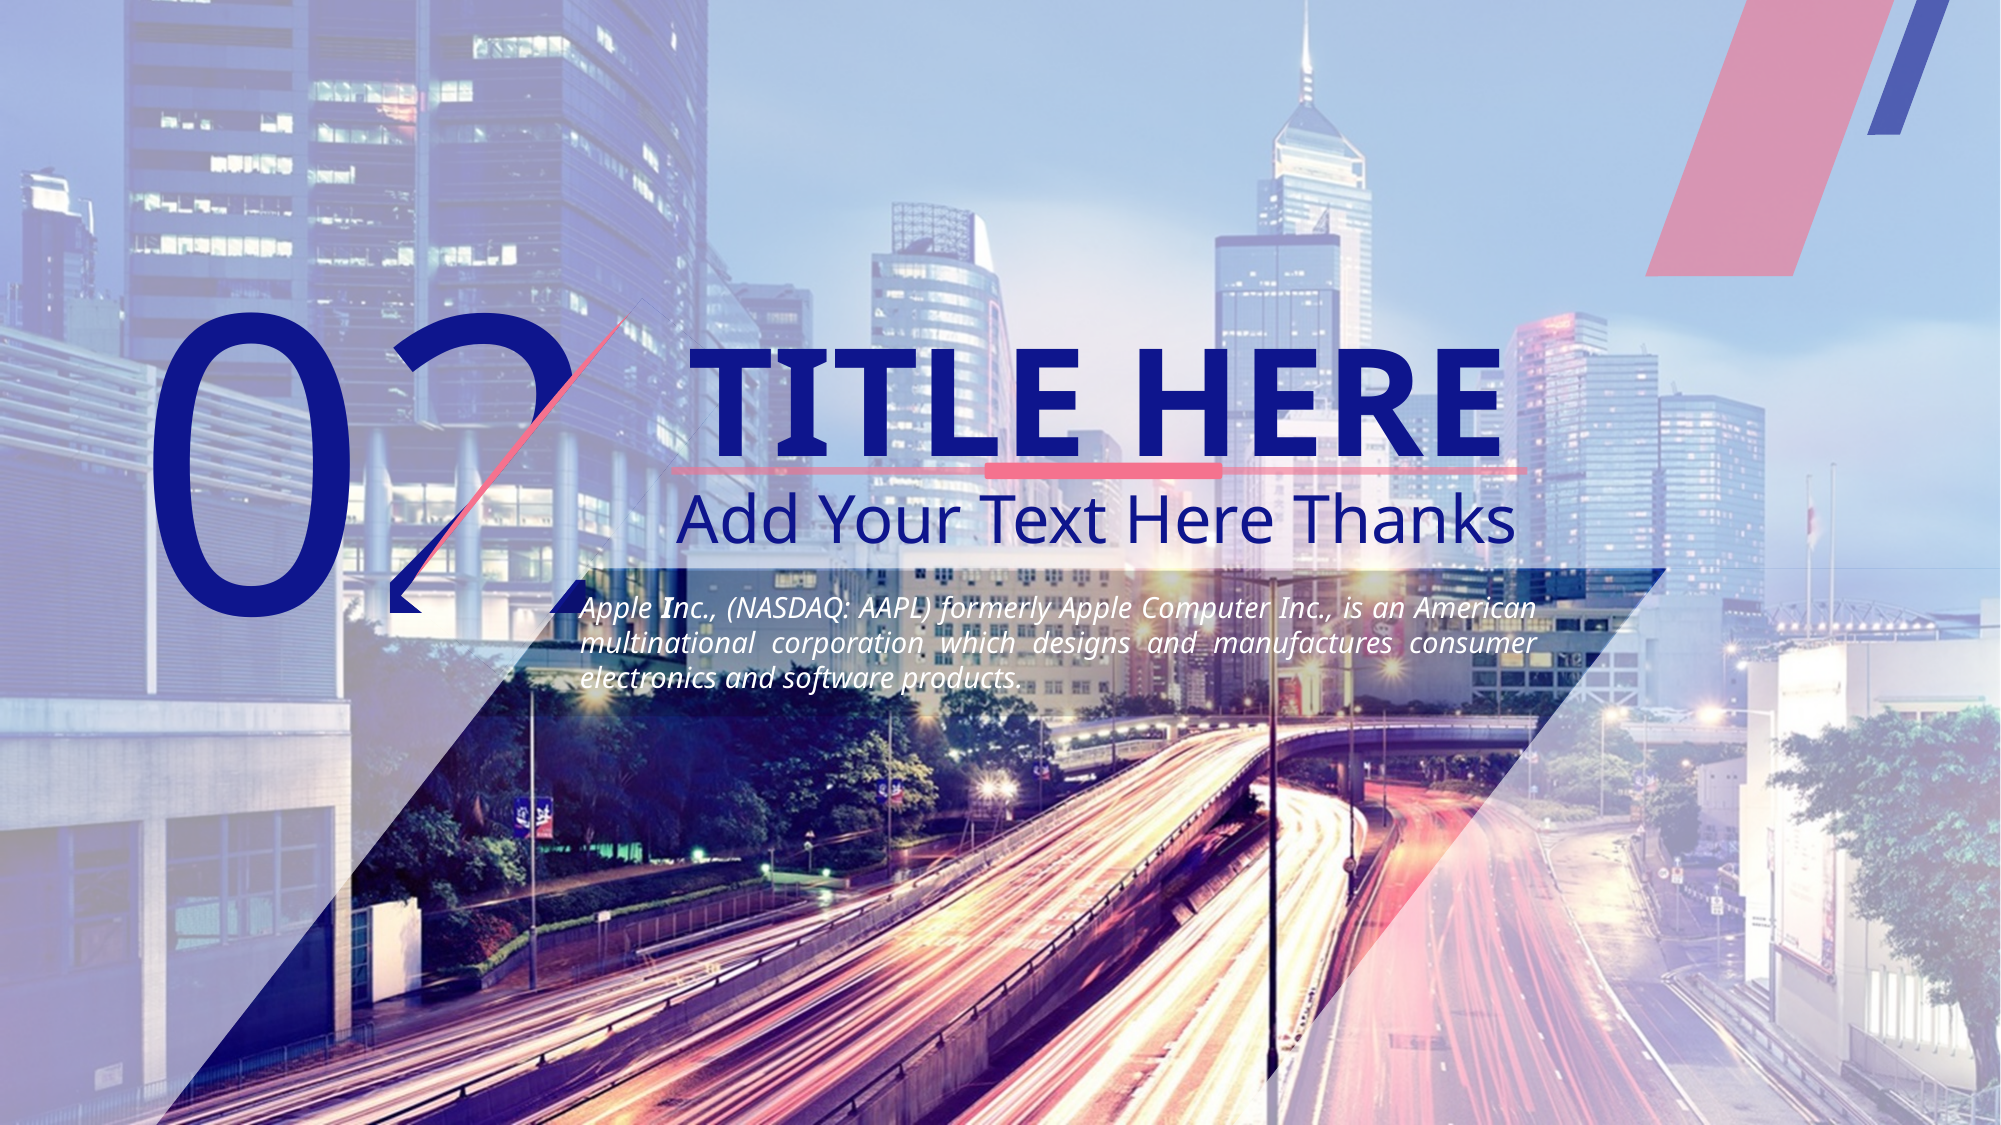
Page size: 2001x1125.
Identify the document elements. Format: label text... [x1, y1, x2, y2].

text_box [94, 192, 647, 710]
text_box Apple Inc., (NASDAQ: AAPL) formerly Apple Computer Inc., is an American multinational corporation which designs and manufactures consumer electronics and software products. [647, 581, 1553, 702]
text_box [0, 0, 2000, 1125]
text_box [1231, 567, 2000, 1125]
text_box [474, 569, 1665, 718]
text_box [561, 299, 1634, 566]
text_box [1701, 0, 1925, 311]
picture [159, 718, 1548, 1125]
